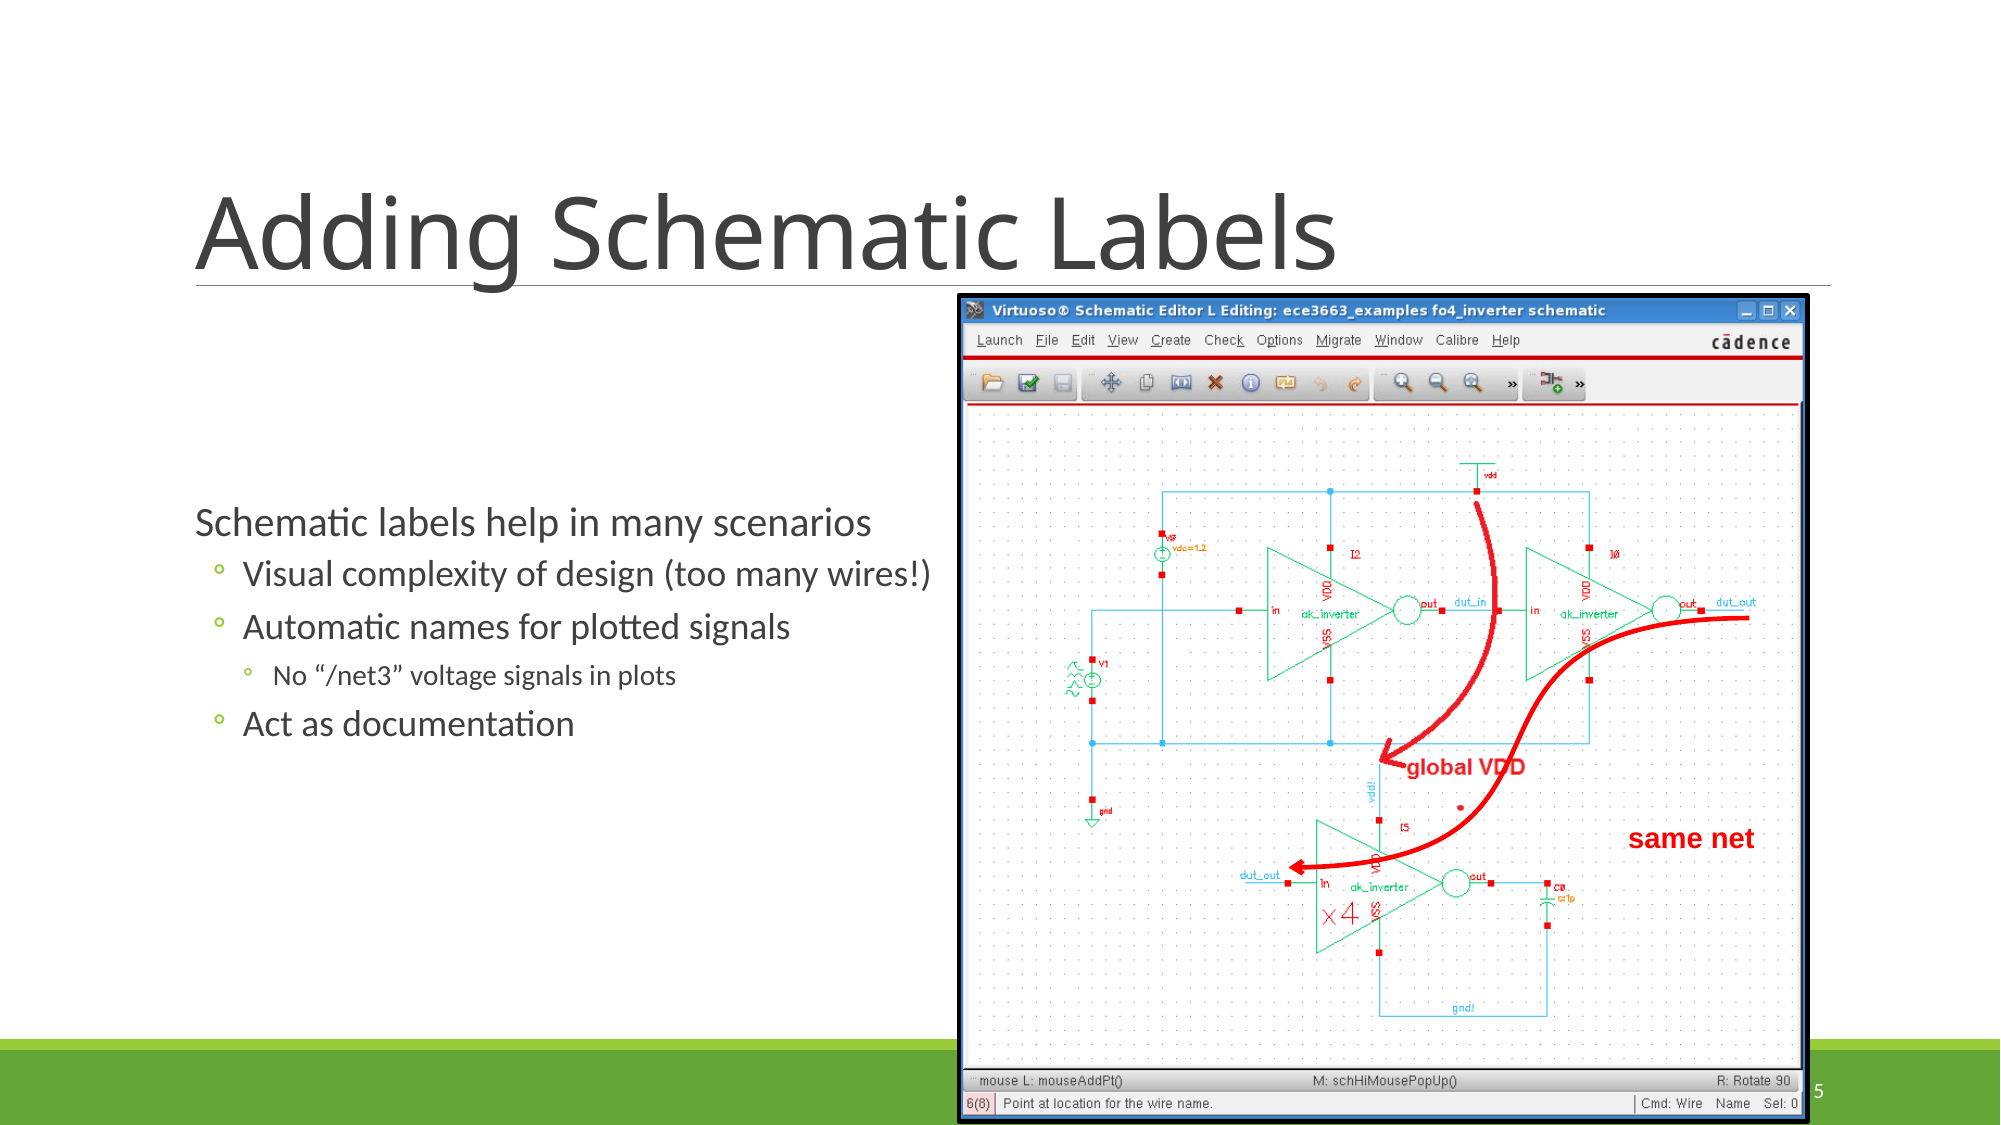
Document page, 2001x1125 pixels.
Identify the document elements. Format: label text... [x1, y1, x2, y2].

slide_number 5 [1813, 1059, 1840, 1120]
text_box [1287, 617, 1750, 868]
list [960, 297, 1806, 1120]
title Adding Schematic Labels [180, 59, 1830, 298]
list Schematic labels help in many scenarios Visual complexity of design (too many wires!) Automatic names for plotted signals No “/net3” voltage signals in plots Act as documentation [180, 493, 957, 963]
